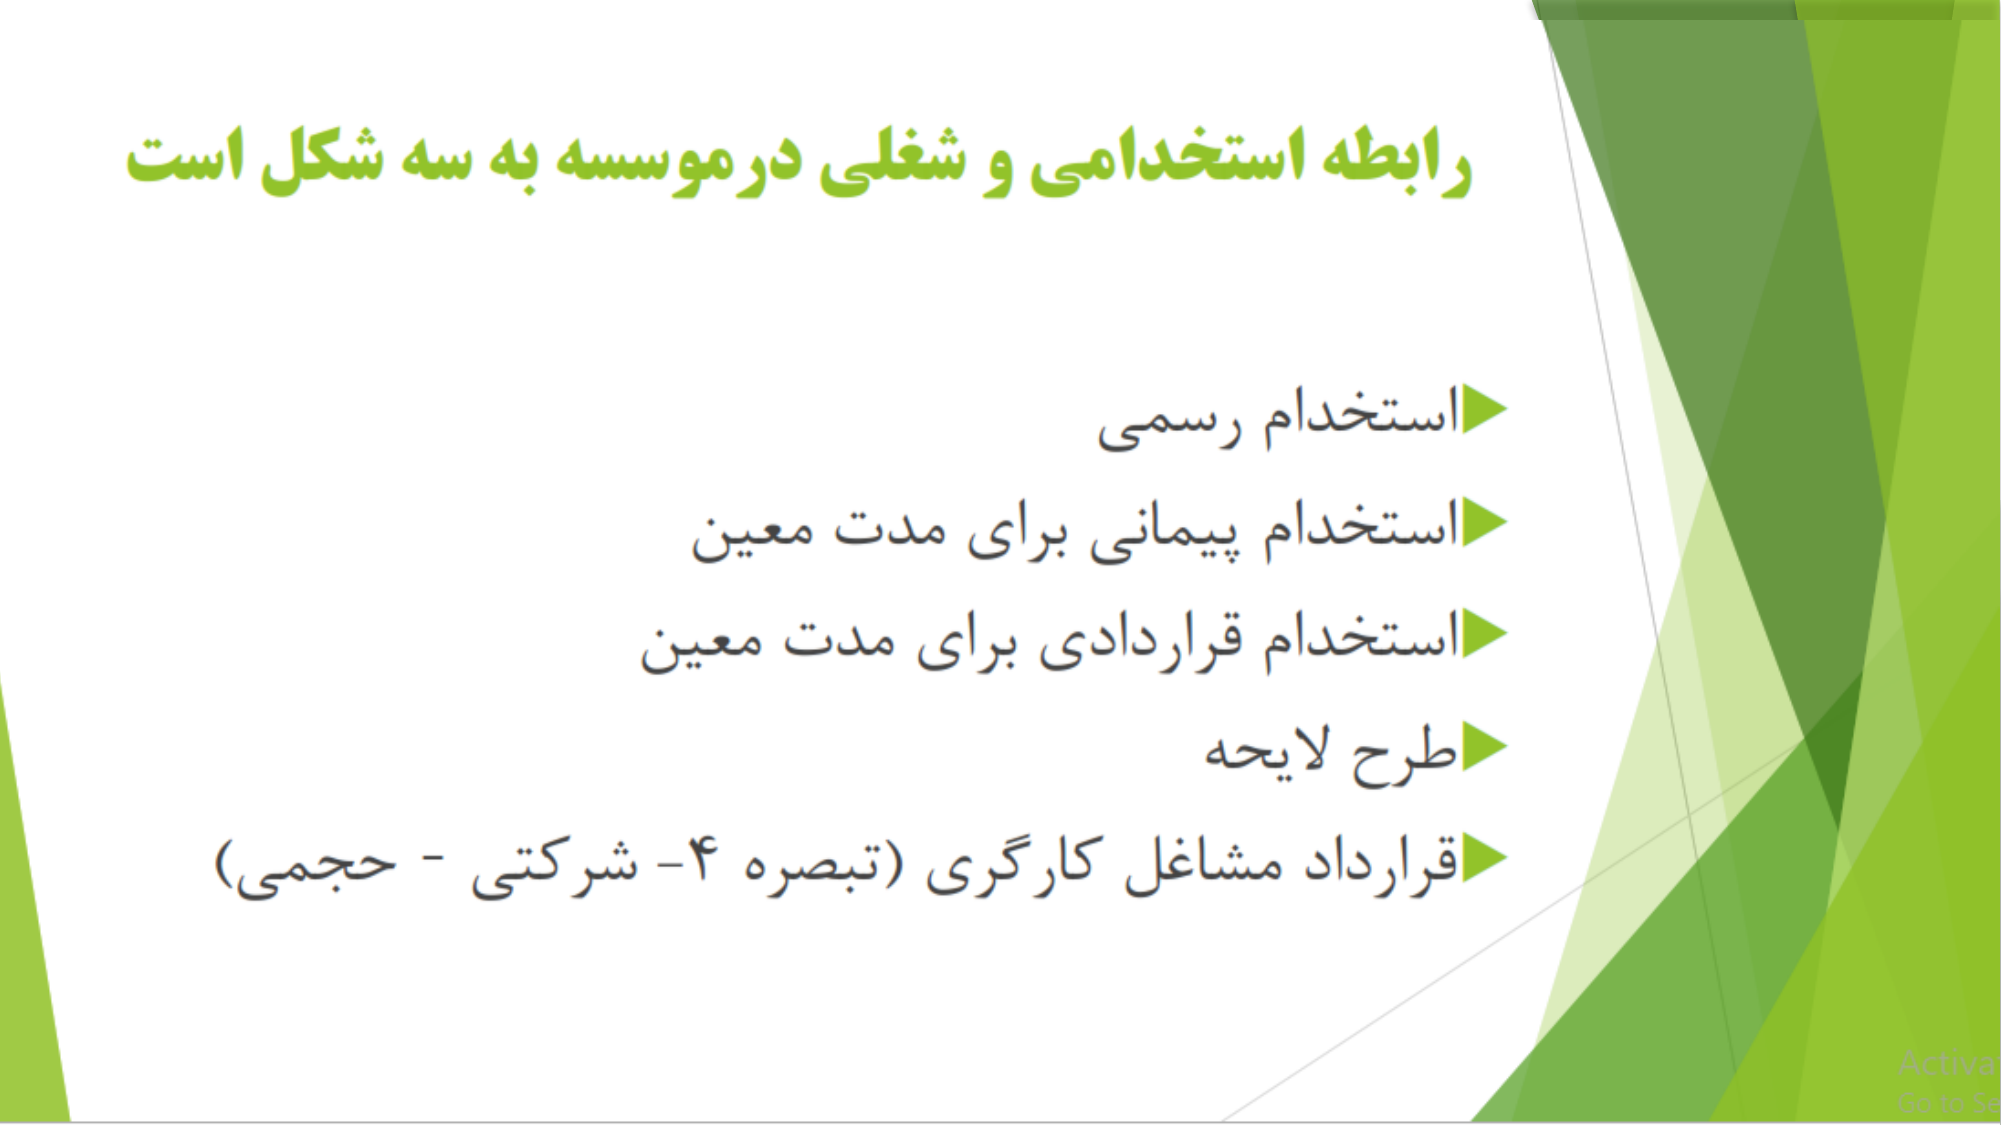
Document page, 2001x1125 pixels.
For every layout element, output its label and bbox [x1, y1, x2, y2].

list [0, 20, 2000, 1125]
